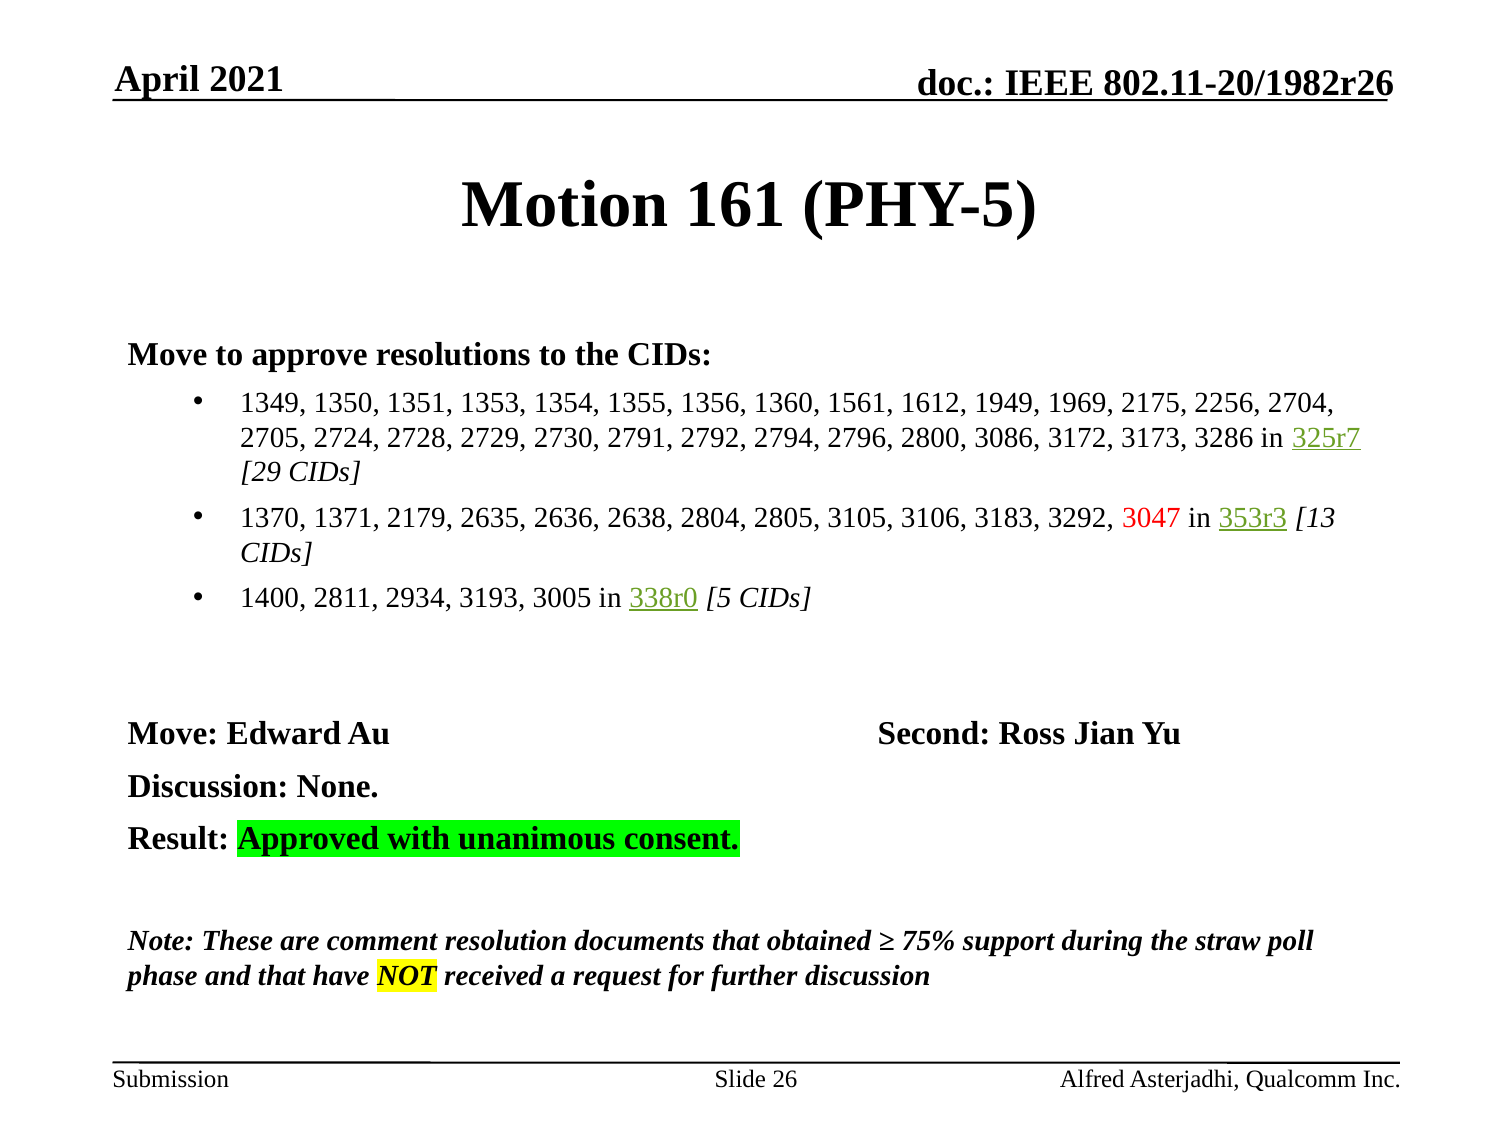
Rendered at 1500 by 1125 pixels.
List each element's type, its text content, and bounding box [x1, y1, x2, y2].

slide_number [114, 54, 423, 100]
title Motion 161 (PHY-5) [112, 112, 1388, 288]
footer Alfred Asterjadhi, Qualcomm Inc. [878, 1061, 1402, 1093]
slide_number Slide 26 [712, 1061, 800, 1123]
list Move to approve resolutions to the CIDs: 1349, 1350, 1351, 1353, 1354, 1355, 1356, 1360, 1561, 1612, 1949, 1969, 2175, 2256, 2704, 2705, 2724, 2728, 2729, 2730, 2791, 2792, 2794, 2796, 2800, 3086, 3172, 3173, 3286 in 325r7 [29 CIDs] 1370, 1371, 2179, 2635, 2636, 2638, 2804, 2805, 3105, 3106, 3183, 3292, 3047 in 353r3 [13 CIDs] 1400, 2811, 2934, 3193, 3005 in 338r0 [5 CIDs] Move: Edward Au Second: Ross Jian Yu Discussion: None. Result: Approved with unanimous consent. Note: These are comment resolution documents that obtained ≥ 75% support during the straw poll phase and that have NOT received a request for further discussion [112, 324, 1388, 1063]
